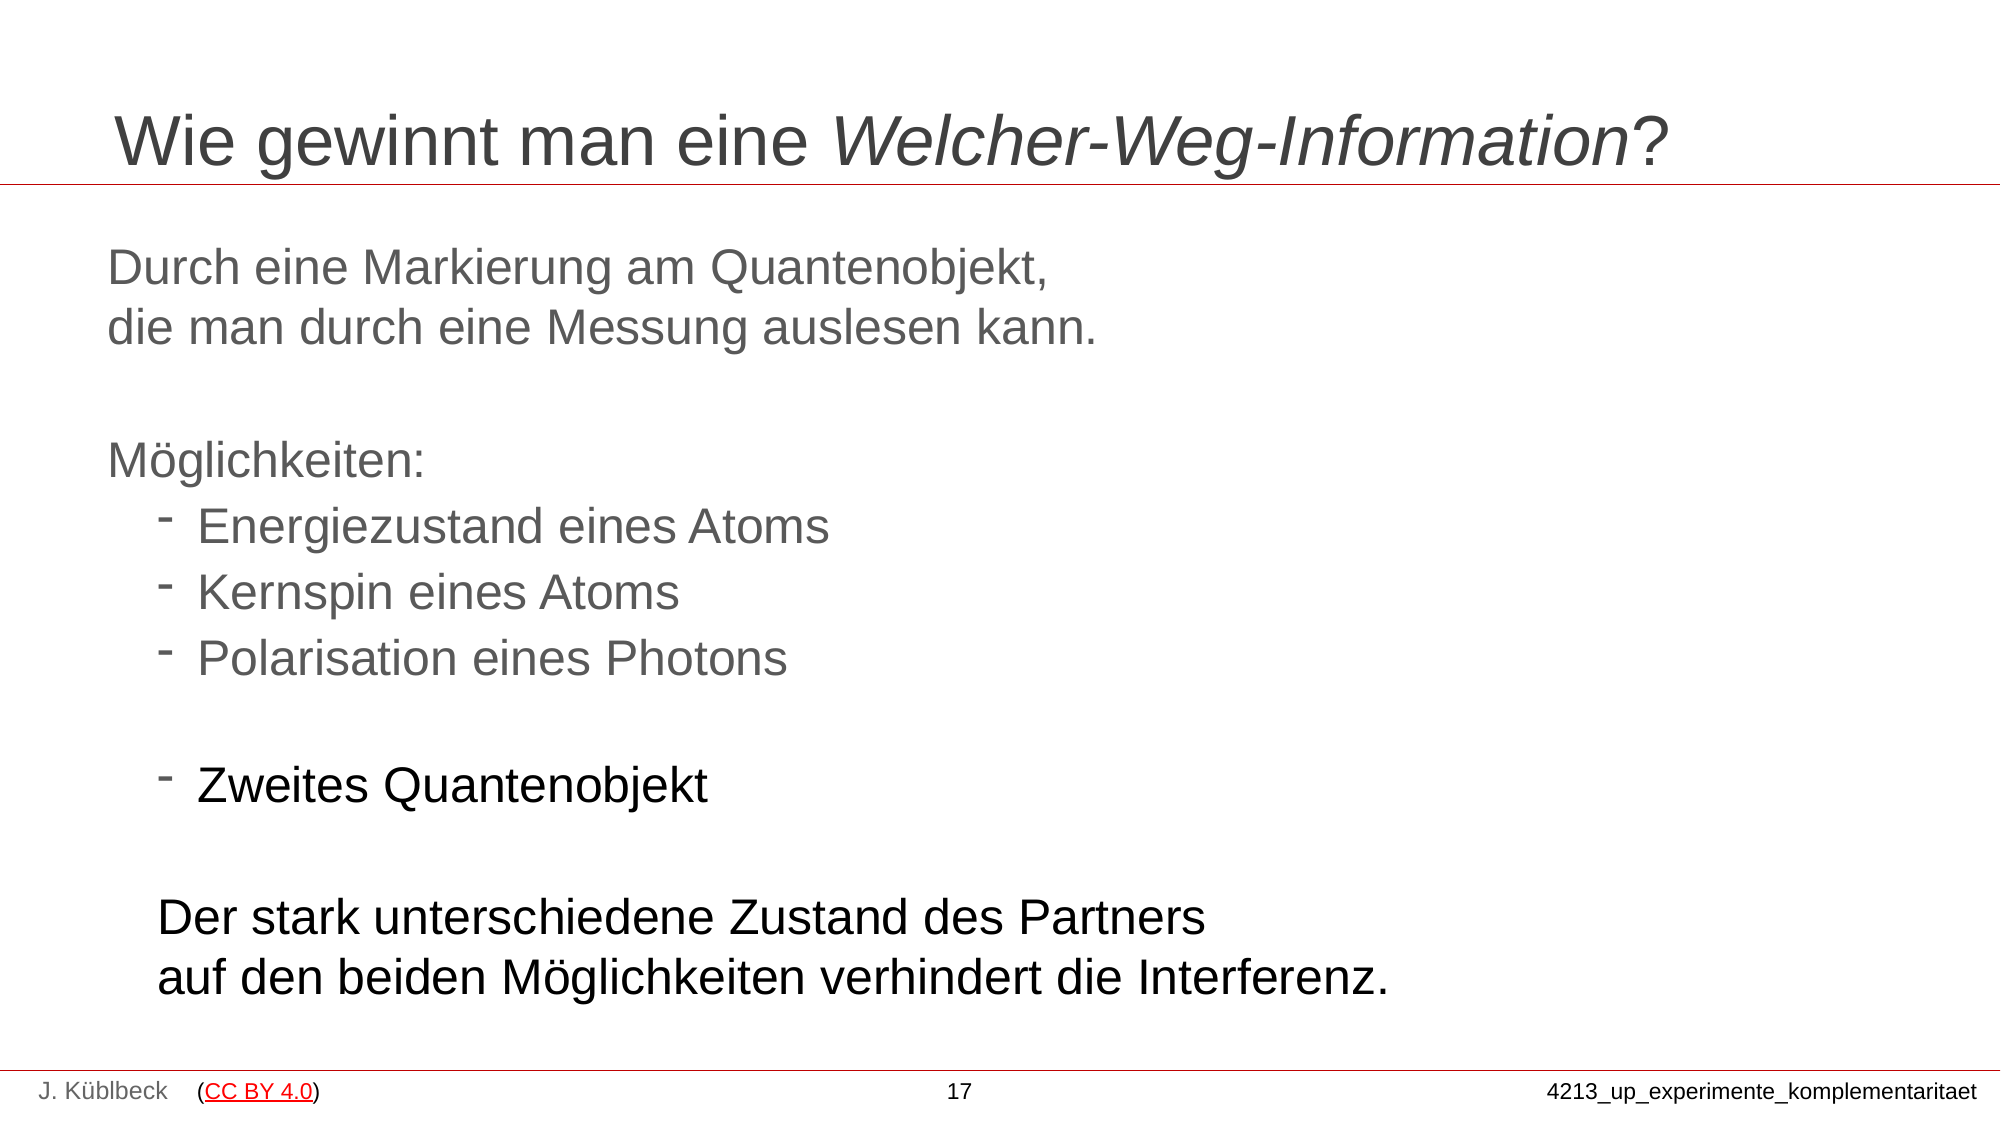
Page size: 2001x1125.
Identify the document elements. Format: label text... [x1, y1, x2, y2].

list Durch eine Markierung am Quantenobjekt, die man durch eine Messung auslesen kann. Möglichkeiten: Energiezustand eines Atoms Kernspin eines Atoms Polarisation eines Photons Zweites Quantenobjekt Der stark unterschiedene Zustand des Partners auf den beiden Möglichkeiten verhindert die Interferenz. [75, 227, 1567, 1035]
title Wie gewinnt man eine Welcher-Weg-Information? [99, 90, 1900, 185]
